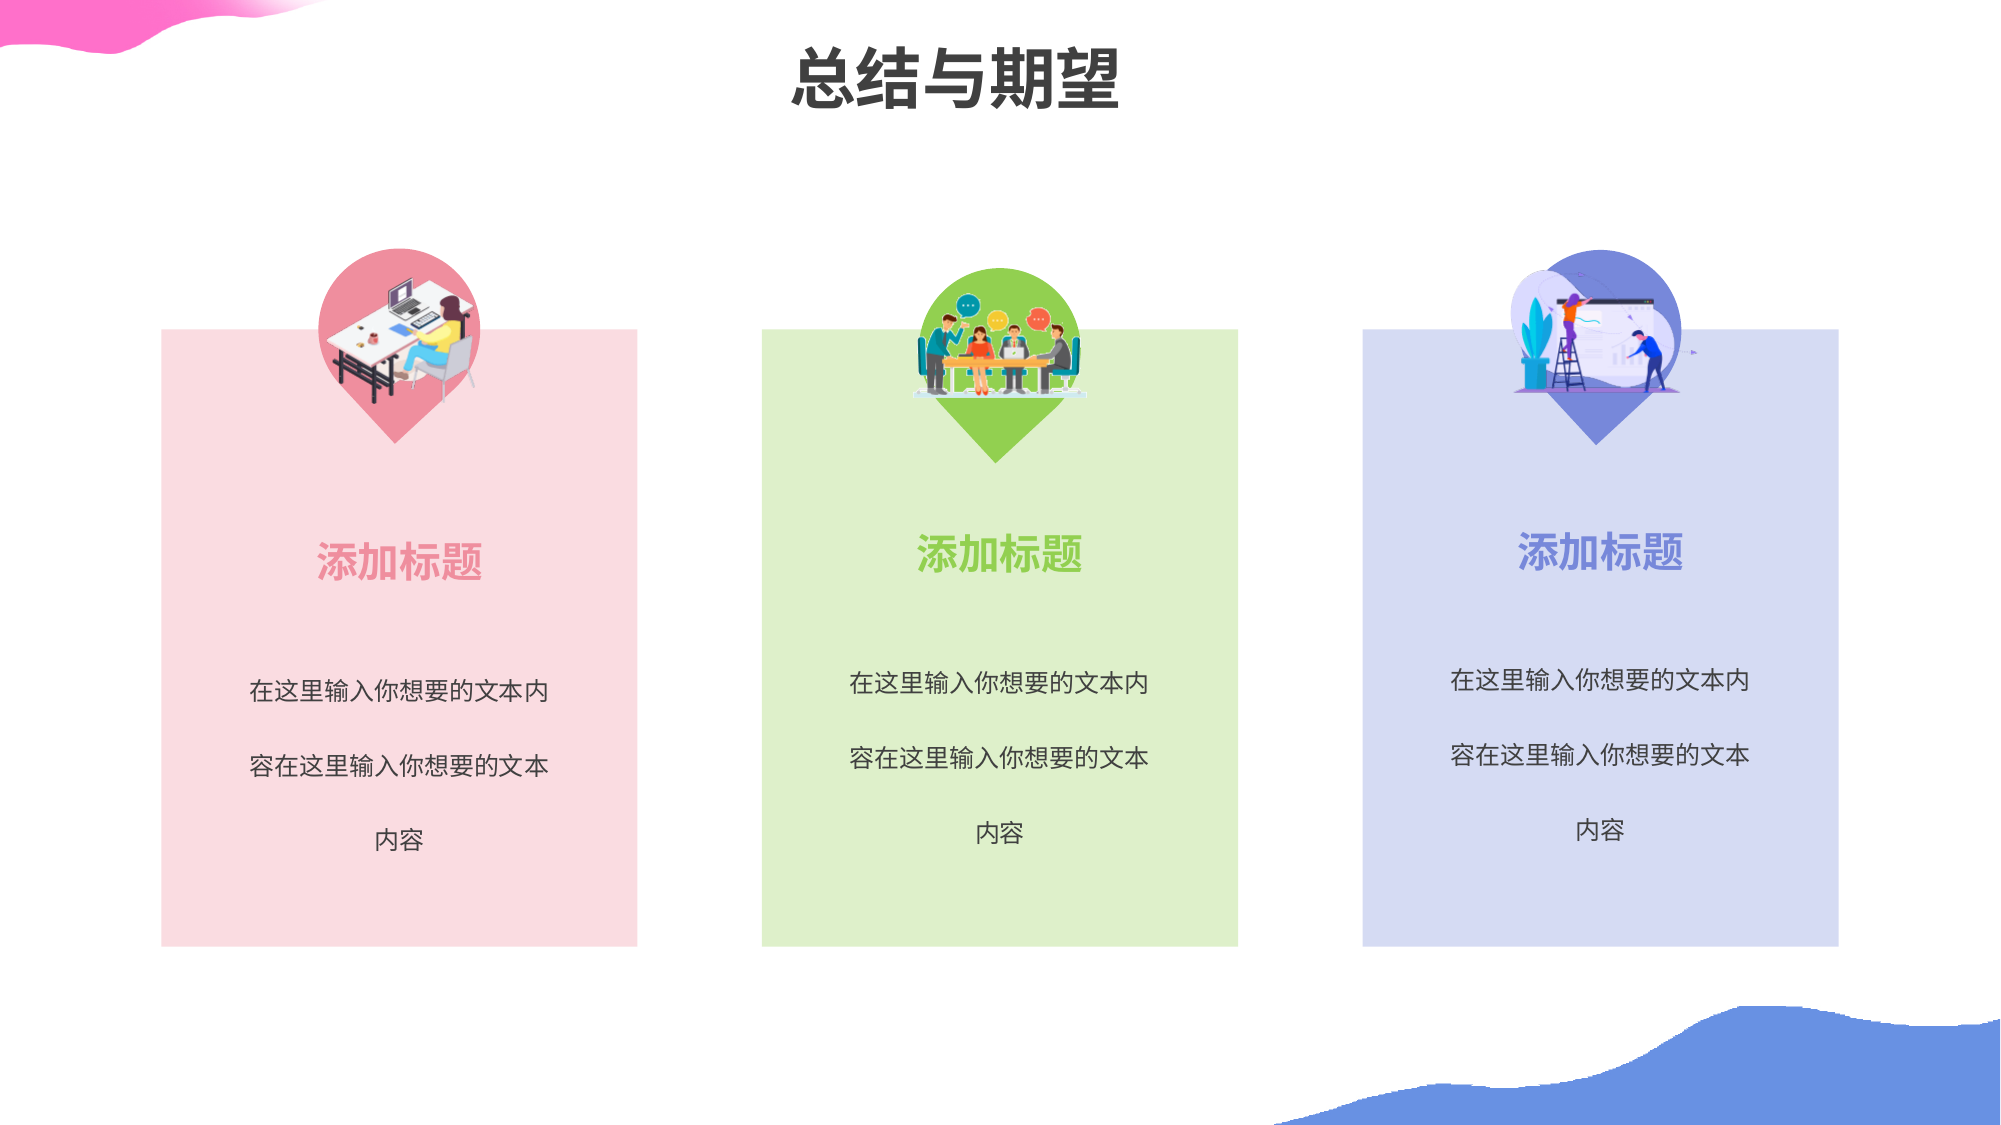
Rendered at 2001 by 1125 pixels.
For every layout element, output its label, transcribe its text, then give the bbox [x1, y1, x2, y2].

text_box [1499, 246, 1702, 412]
text_box 添加标题 [1482, 518, 1719, 583]
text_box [905, 228, 1095, 430]
text_box 在这里输入你想要的文本内容在这里输入你想要的文本内容 [234, 623, 565, 863]
text_box 在这里输入你想要的文本内容在这里输入你想要的文本内容 [1435, 612, 1766, 852]
text_box [761, 328, 1239, 948]
text_box 添加标题 [281, 528, 518, 594]
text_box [318, 248, 481, 411]
text_box [1361, 328, 1840, 948]
text_box 在这里输入你想要的文本内容在这里输入你想要的文本内容 [834, 615, 1166, 855]
text_box [160, 328, 638, 948]
picture [0, 0, 2001, 1125]
text_box 总结与期望 [774, 29, 1232, 125]
text_box 添加标题 [881, 520, 1119, 586]
